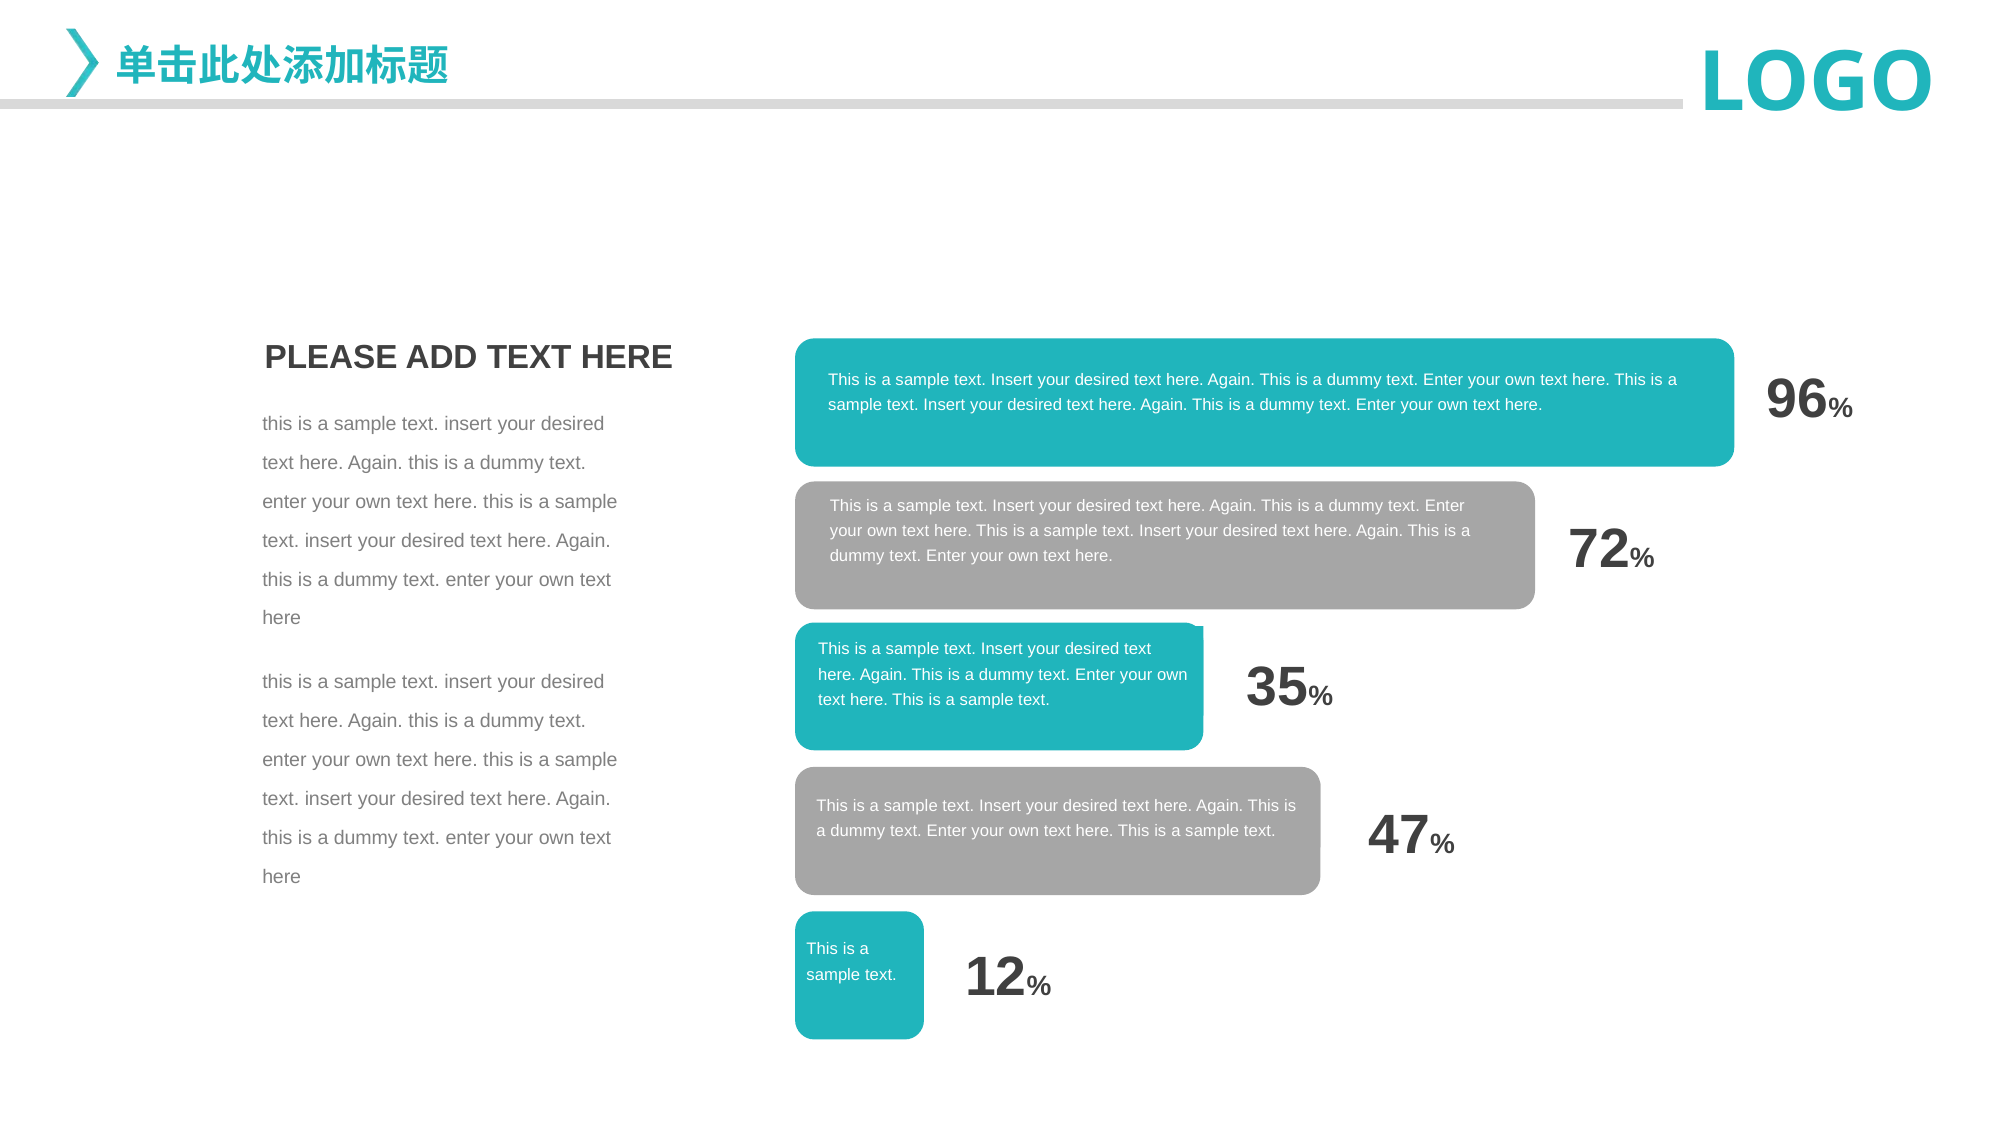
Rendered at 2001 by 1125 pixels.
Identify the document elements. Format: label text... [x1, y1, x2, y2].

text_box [795, 481, 1535, 610]
text_box This is a sample text. [791, 925, 924, 991]
text_box [795, 991, 924, 1040]
text_box [795, 911, 924, 925]
text_box LOGO [1683, 19, 2000, 135]
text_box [65, 28, 99, 98]
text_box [795, 338, 1735, 467]
text_box 47% [1353, 791, 1470, 873]
text_box 96% [1752, 354, 1868, 436]
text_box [795, 622, 1204, 751]
text_box 72% [1553, 504, 1670, 586]
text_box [795, 766, 1321, 896]
text_box 单击此处添加标题 [100, 31, 465, 97]
text_box 12% [950, 932, 1067, 1015]
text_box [247, 327, 691, 902]
text_box 35% [1232, 642, 1348, 725]
